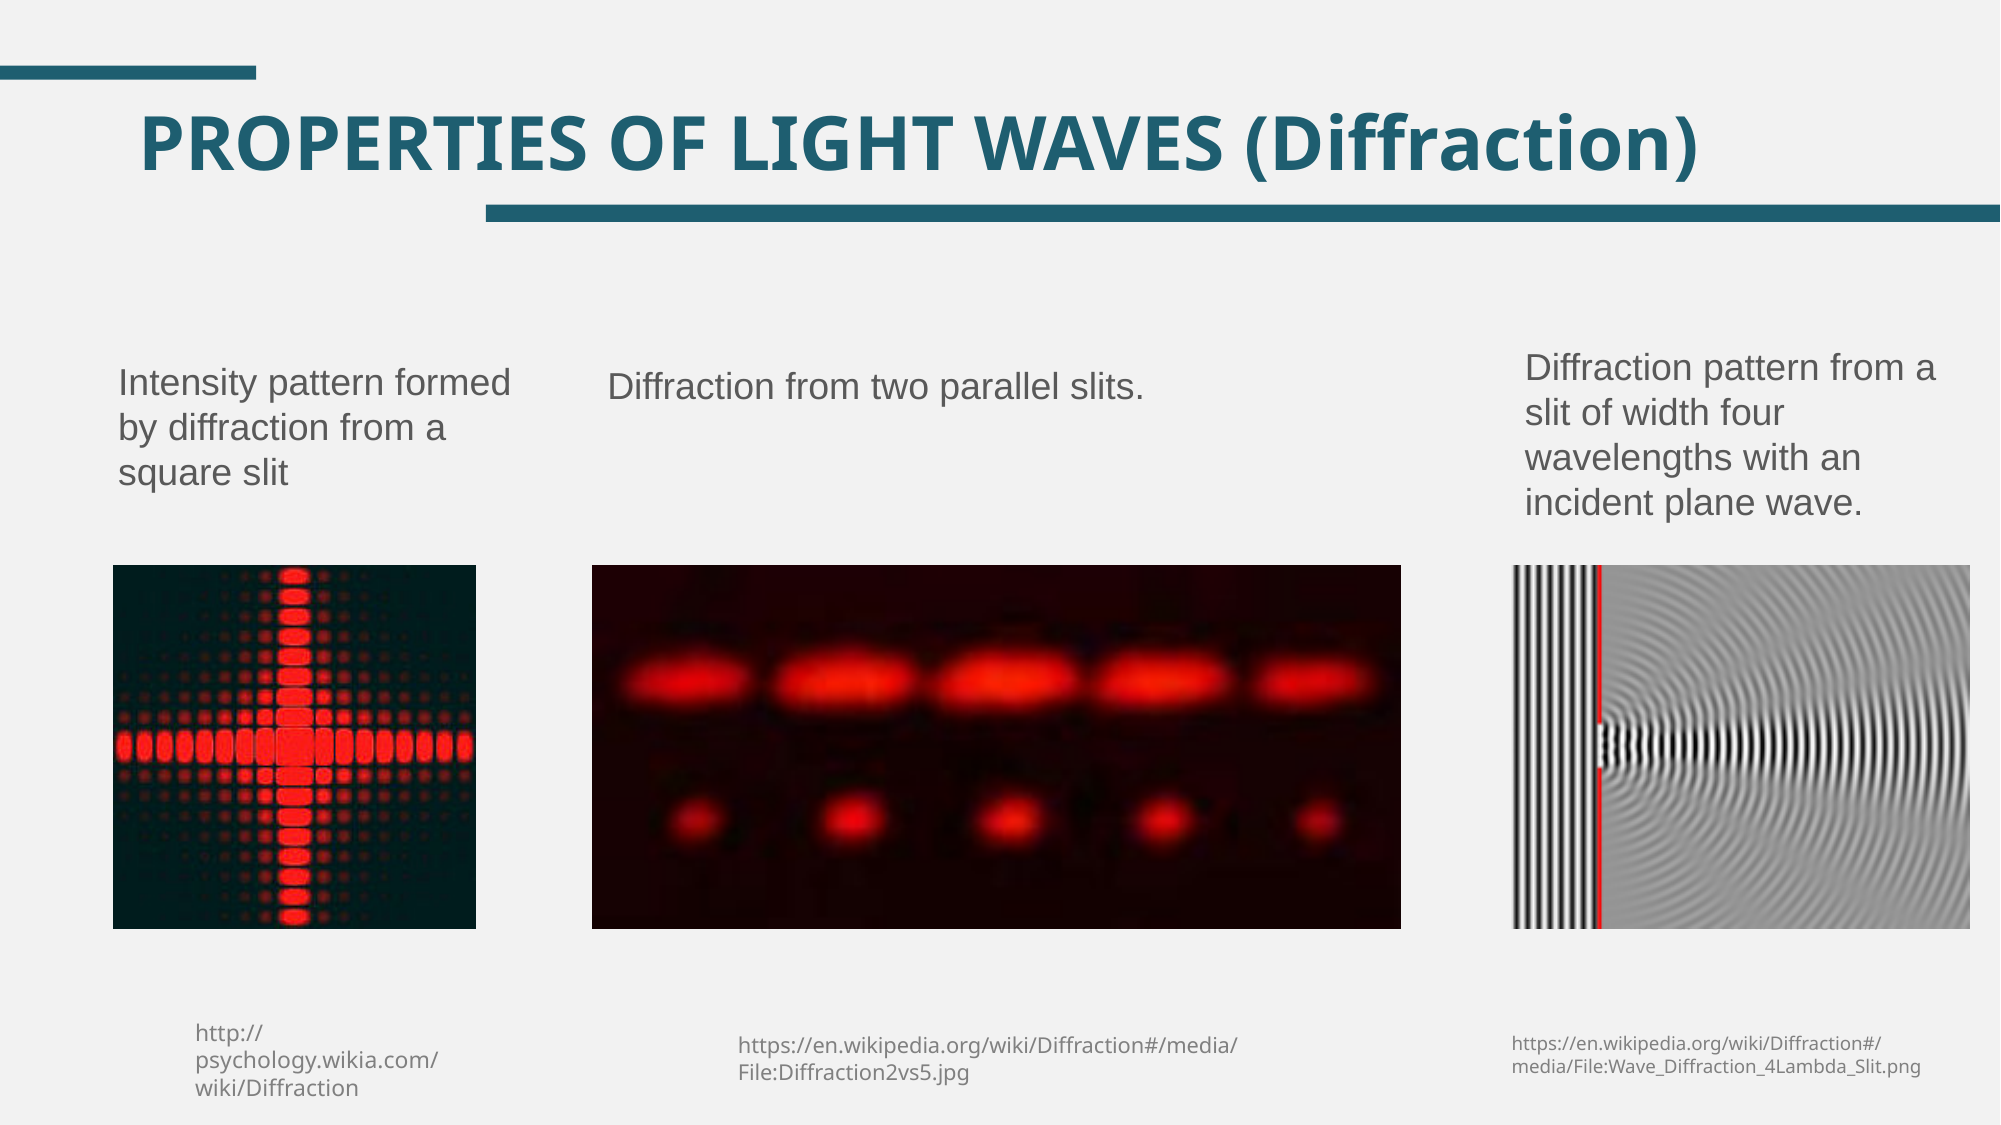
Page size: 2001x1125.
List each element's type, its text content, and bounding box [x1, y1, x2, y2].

text_box Diffraction pattern from a slit of width four wavelengths with an incident plane wave. [1510, 335, 1970, 531]
picture [1510, 565, 1970, 930]
text_box PROPERTIES OF LIGHT WAVES (Diffraction) [123, 71, 1804, 194]
text_box Diffraction from two parallel slits. [592, 354, 1213, 414]
text_box [0, 64, 258, 81]
text_box https://en.wikipedia.org/wiki/Diffraction#/media/File:Wave_Diffraction_4Lambda_Slit.png [1492, 1024, 1941, 1085]
picture [592, 565, 1401, 930]
text_box https://en.wikipedia.org/wiki/Diffraction#/media/File:Diffraction2vs5.jpg [638, 1024, 1339, 1092]
picture [113, 565, 476, 930]
text_box Intensity pattern formed by diffraction from a square slit [103, 350, 531, 501]
text_box http://psychology.wikia.com/wiki/Diffraction [149, 1010, 485, 1108]
text_box [484, 203, 2000, 223]
